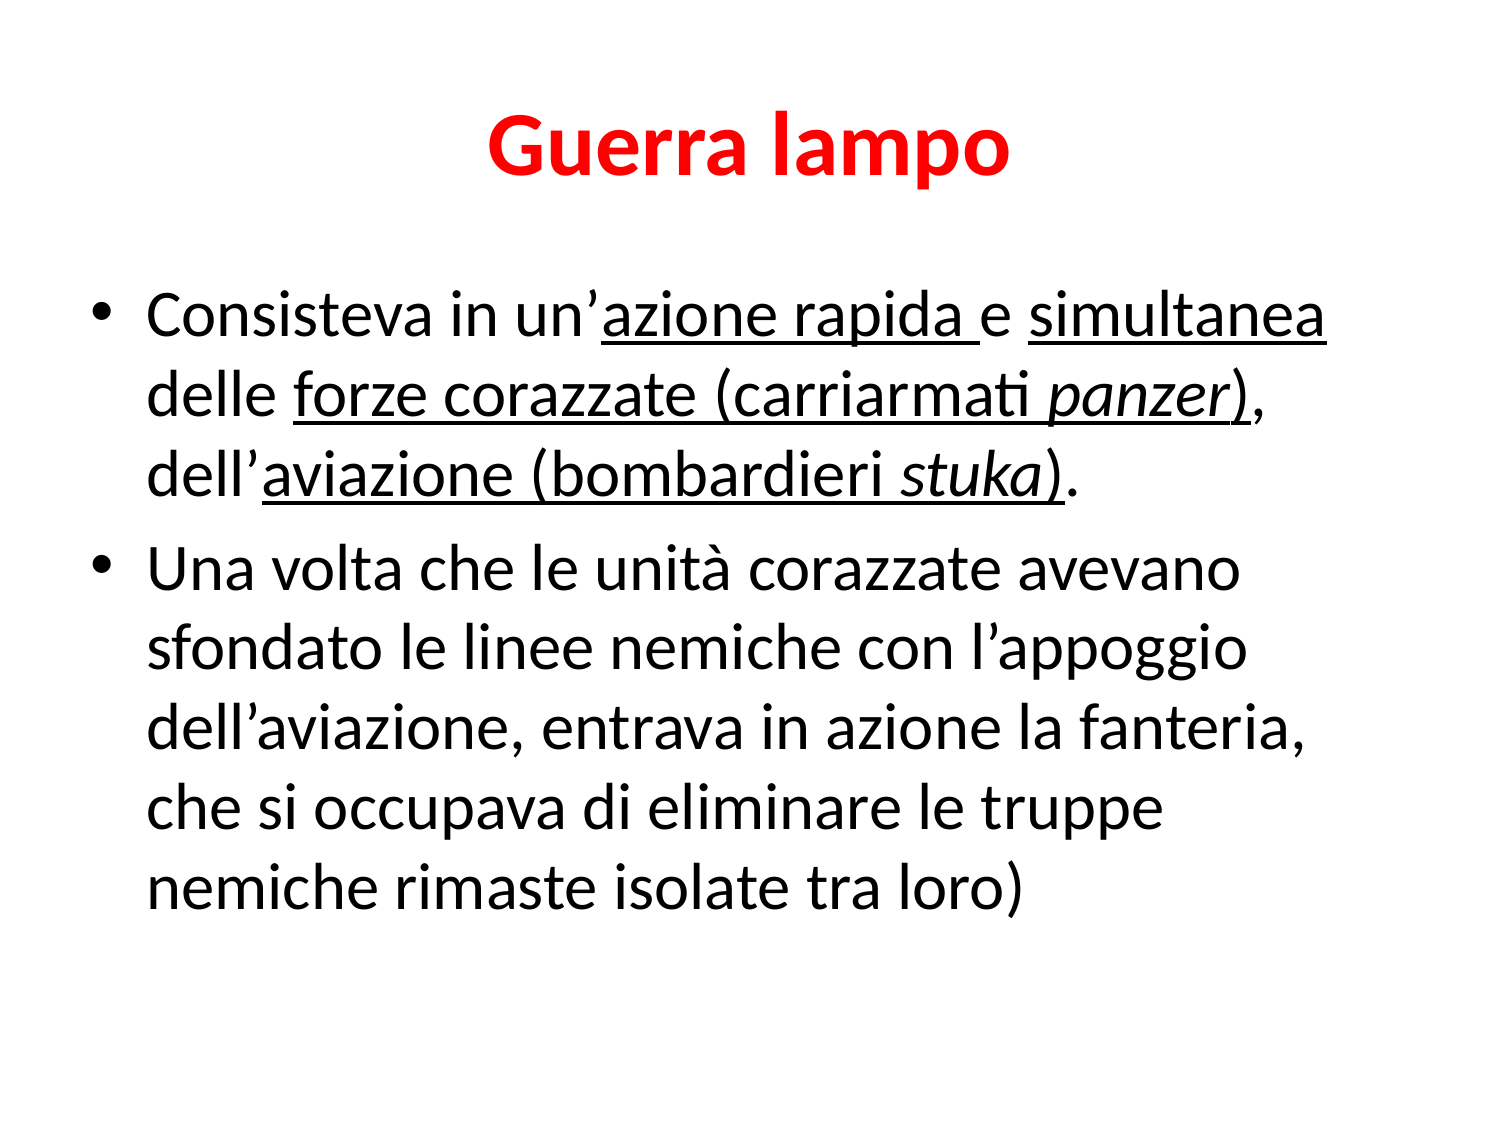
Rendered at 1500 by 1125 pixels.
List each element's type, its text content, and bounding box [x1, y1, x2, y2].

title Guerra lampo [75, 45, 1425, 233]
list Consisteva in un’azione rapida e simultanea delle forze corazzate (carriarmati panzer), dell’aviazione (bombardieri stuka). Una volta che le unità corazzate avevano sfondato le linee nemiche con l’appoggio dell’aviazione, entrava in azione la fanteria, che si occupava di eliminare le truppe nemiche rimaste isolate tra loro) [75, 262, 1425, 1005]
